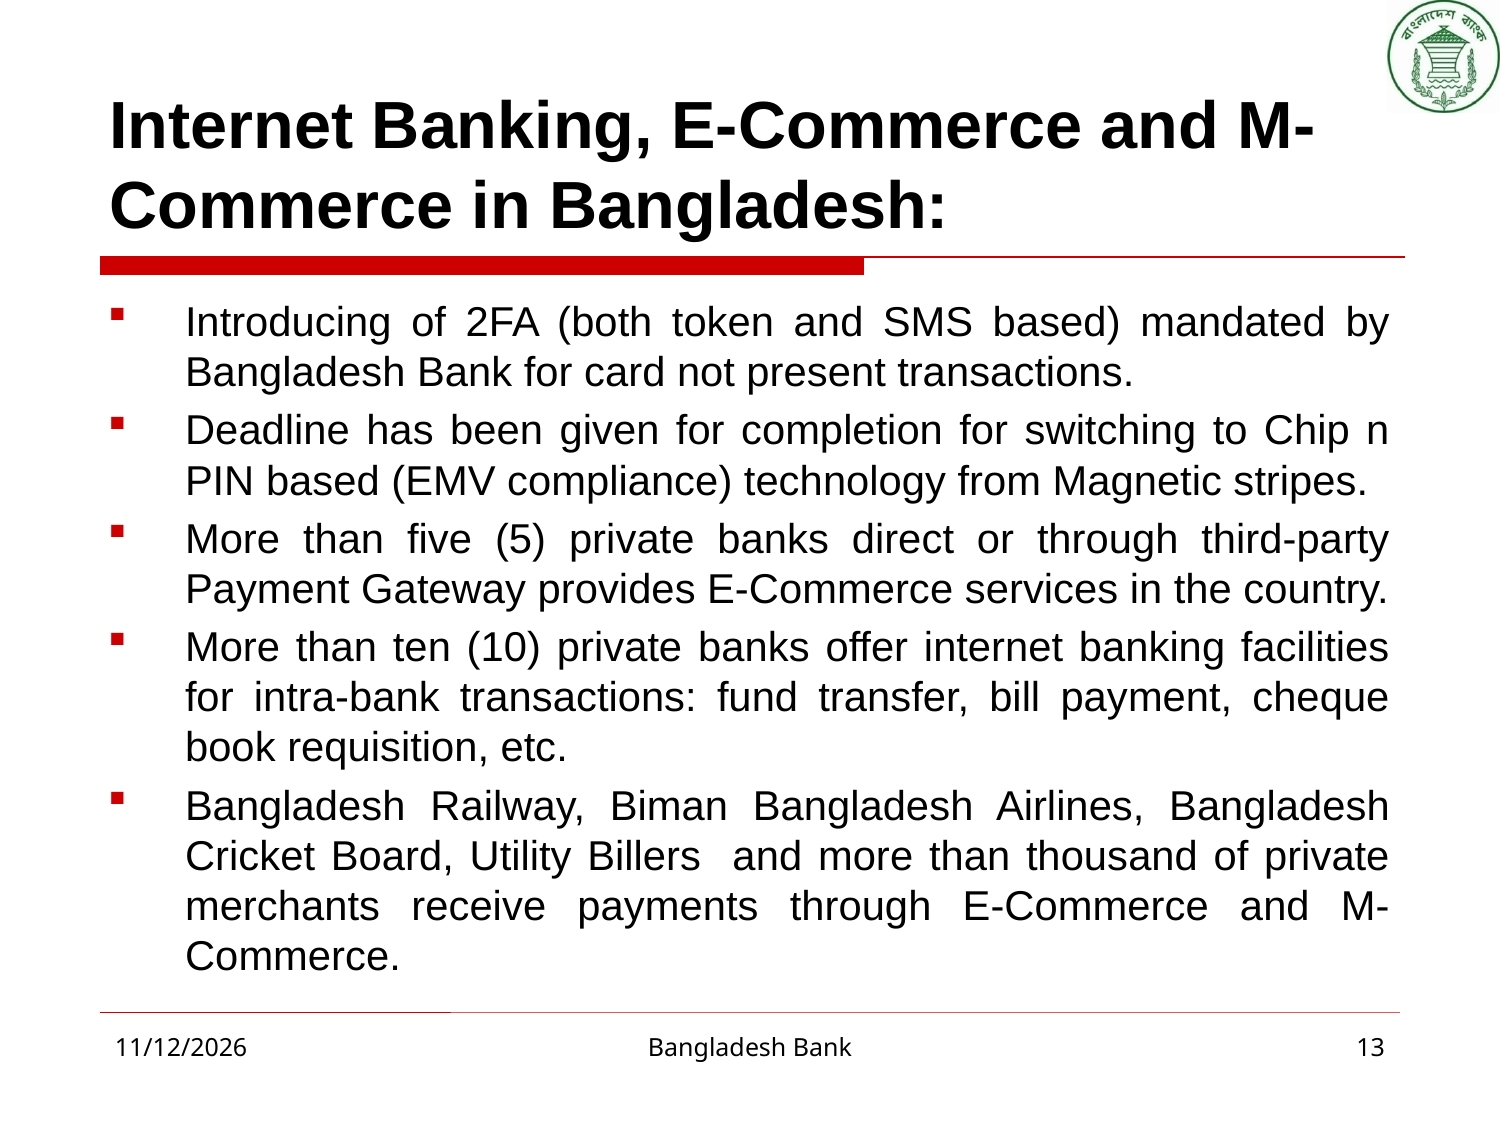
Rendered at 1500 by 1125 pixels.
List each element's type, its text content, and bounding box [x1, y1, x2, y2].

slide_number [99, 1024, 426, 1103]
picture [1387, 0, 1500, 113]
footer Bangladesh Bank [512, 1024, 988, 1103]
list Introducing of 2FA (both token and SMS based) mandated by Bangladesh Bank for card not present transactions. Deadline has been given for completion for switching to Chip n PIN based (EMV compliance) technology from Magnetic stripes. More than five (5) private banks direct or through third-party Payment Gateway provides E-Commerce services in the country. More than ten (10) private banks offer internet banking facilities for intra-bank transactions: fund transfer, bill payment, cheque book requisition, etc. Bangladesh Railway, Biman Bangladesh Airlines, Bangladesh Cricket Board, Utility Billers and more than thousand of private merchants receive payments through E-Commerce and M-Commerce. [92, 287, 1406, 988]
slide_number 13 [1074, 1024, 1401, 1103]
title Internet Banking, E-Commerce and M-Commerce in Bangladesh: [93, 87, 1407, 250]
